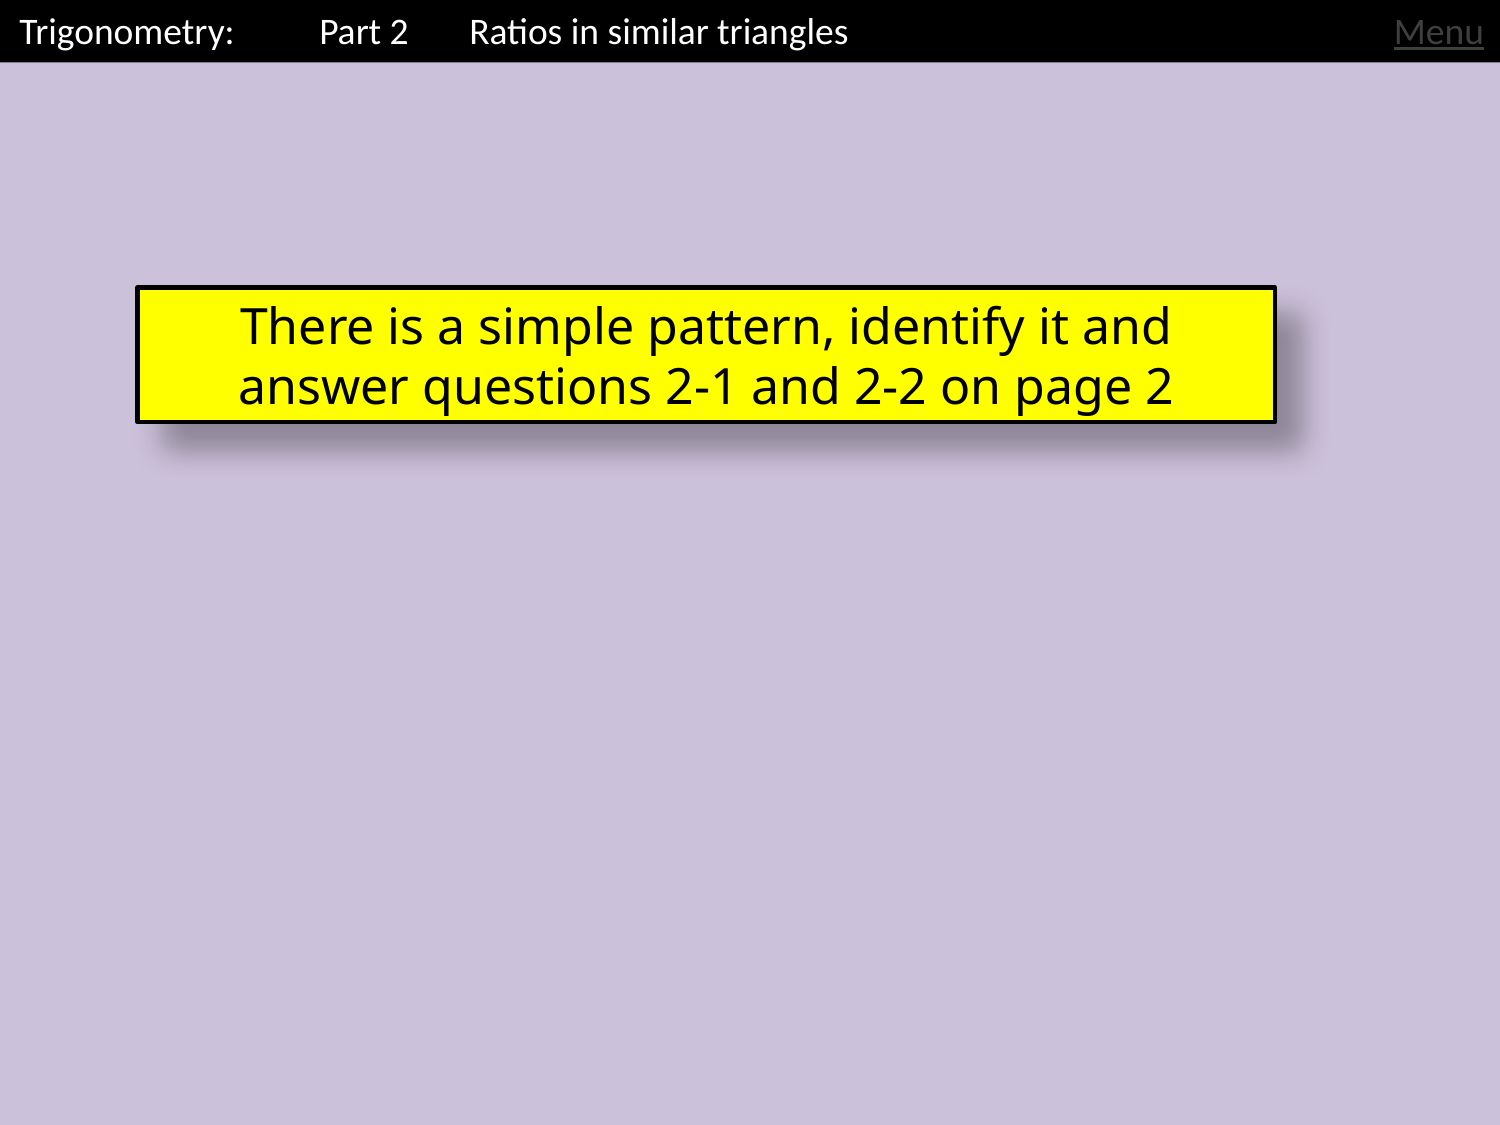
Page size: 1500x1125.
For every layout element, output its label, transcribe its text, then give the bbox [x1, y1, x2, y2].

text_box [935, 0, 1500, 64]
text_box [0, 0, 4, 64]
text_box Trigonometry: Part 2 Ratios in similar triangles [4, 0, 935, 105]
text_box There is a simple pattern, identify it and answer questions 2-1 and 2-2 on page 2 [137, 287, 1275, 423]
text_box Menu [1379, 0, 1500, 60]
